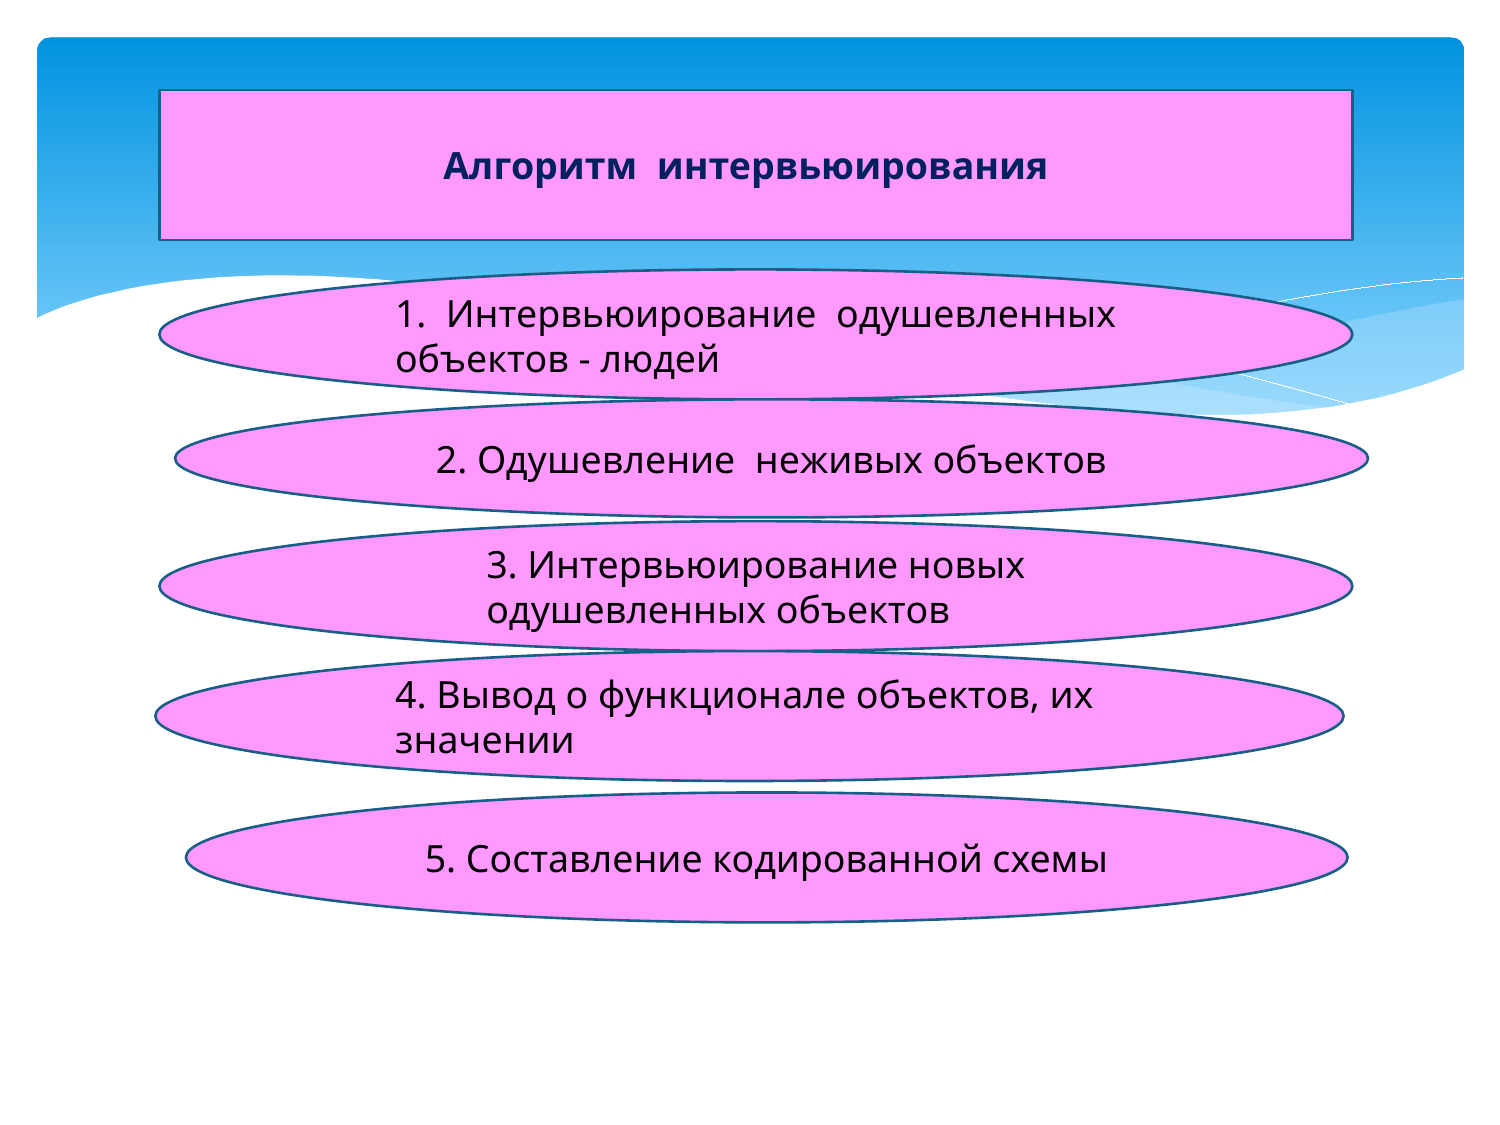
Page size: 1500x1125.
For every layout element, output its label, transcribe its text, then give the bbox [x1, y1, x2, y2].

text_box 2. Одушевление неживых объектов [173, 398, 1370, 519]
text_box Алгоритм интервьюирования [158, 89, 1354, 241]
text_box 4. Вывод о функционале объектов, их значении [154, 649, 1345, 783]
text_box 5. Составление кодированной схемы [184, 791, 1349, 924]
text_box 1. Интервьюирование одушевленных объектов - людей [158, 268, 1354, 399]
text_box 3. Интервьюирование новых одушевленных объектов [158, 519, 1354, 651]
